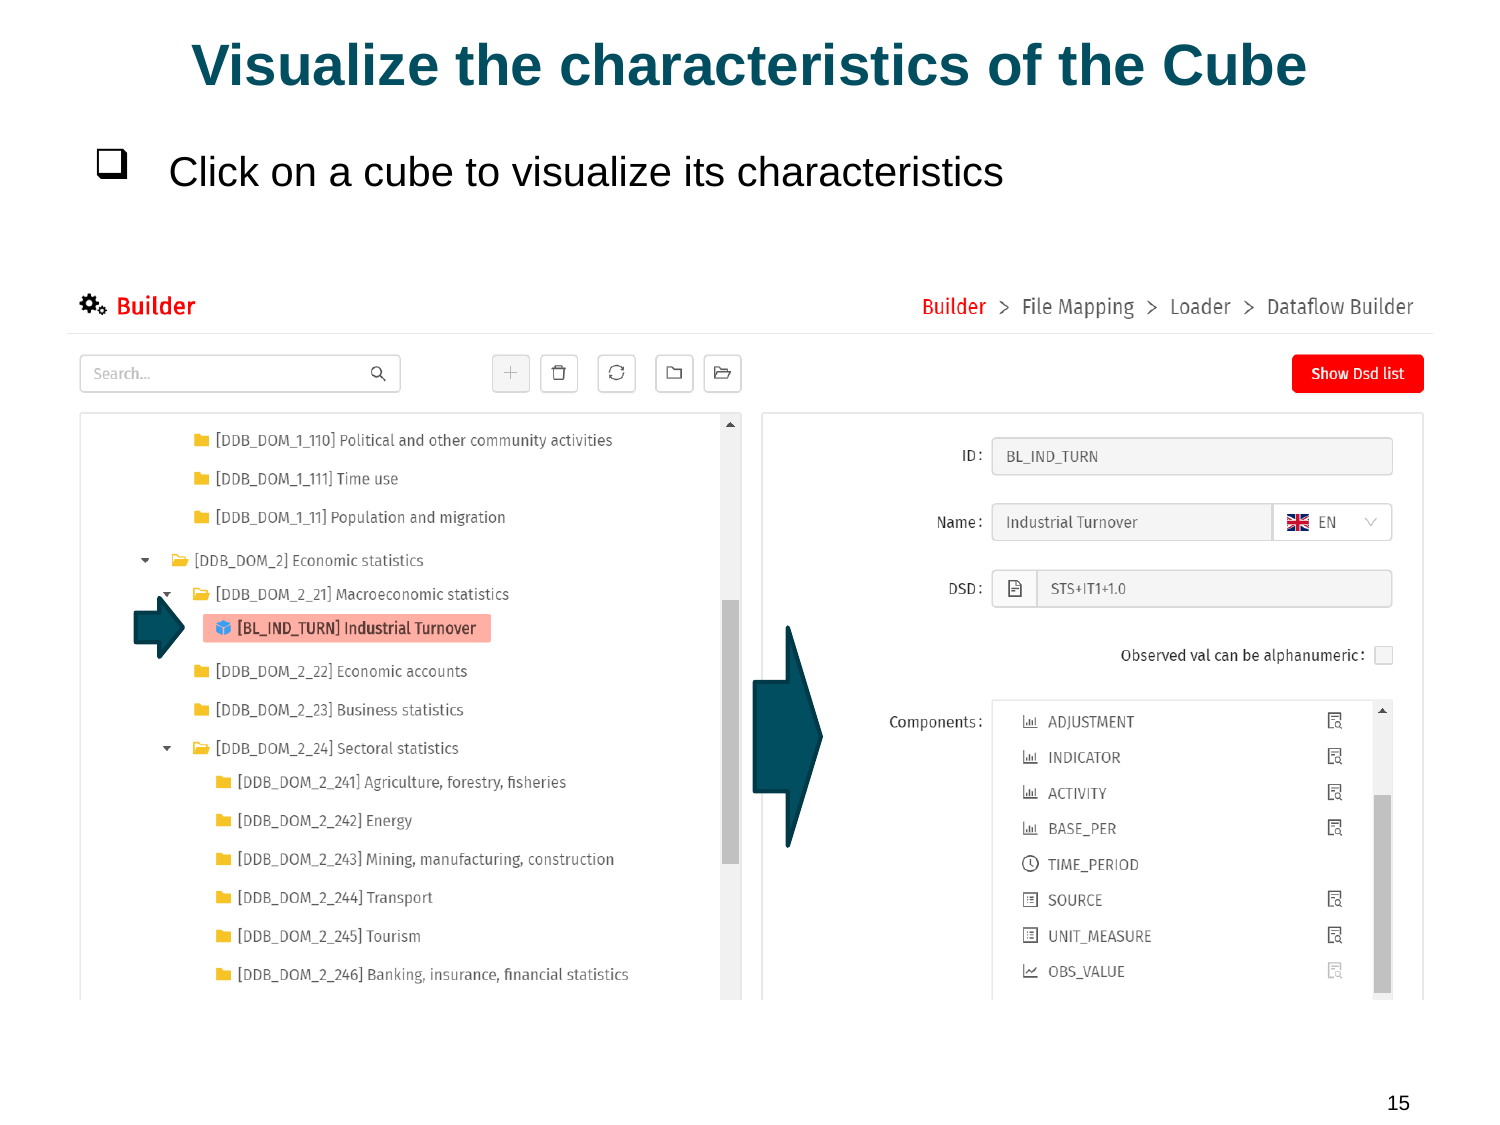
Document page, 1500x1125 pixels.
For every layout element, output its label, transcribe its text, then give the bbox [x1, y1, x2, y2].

title Visualize the characteristics of the Cube [75, 9, 1425, 114]
picture [66, 284, 1433, 1000]
text_box Click on a cube to visualize its characteristics [78, 137, 1431, 203]
slide_number 15 [1074, 1082, 1425, 1125]
